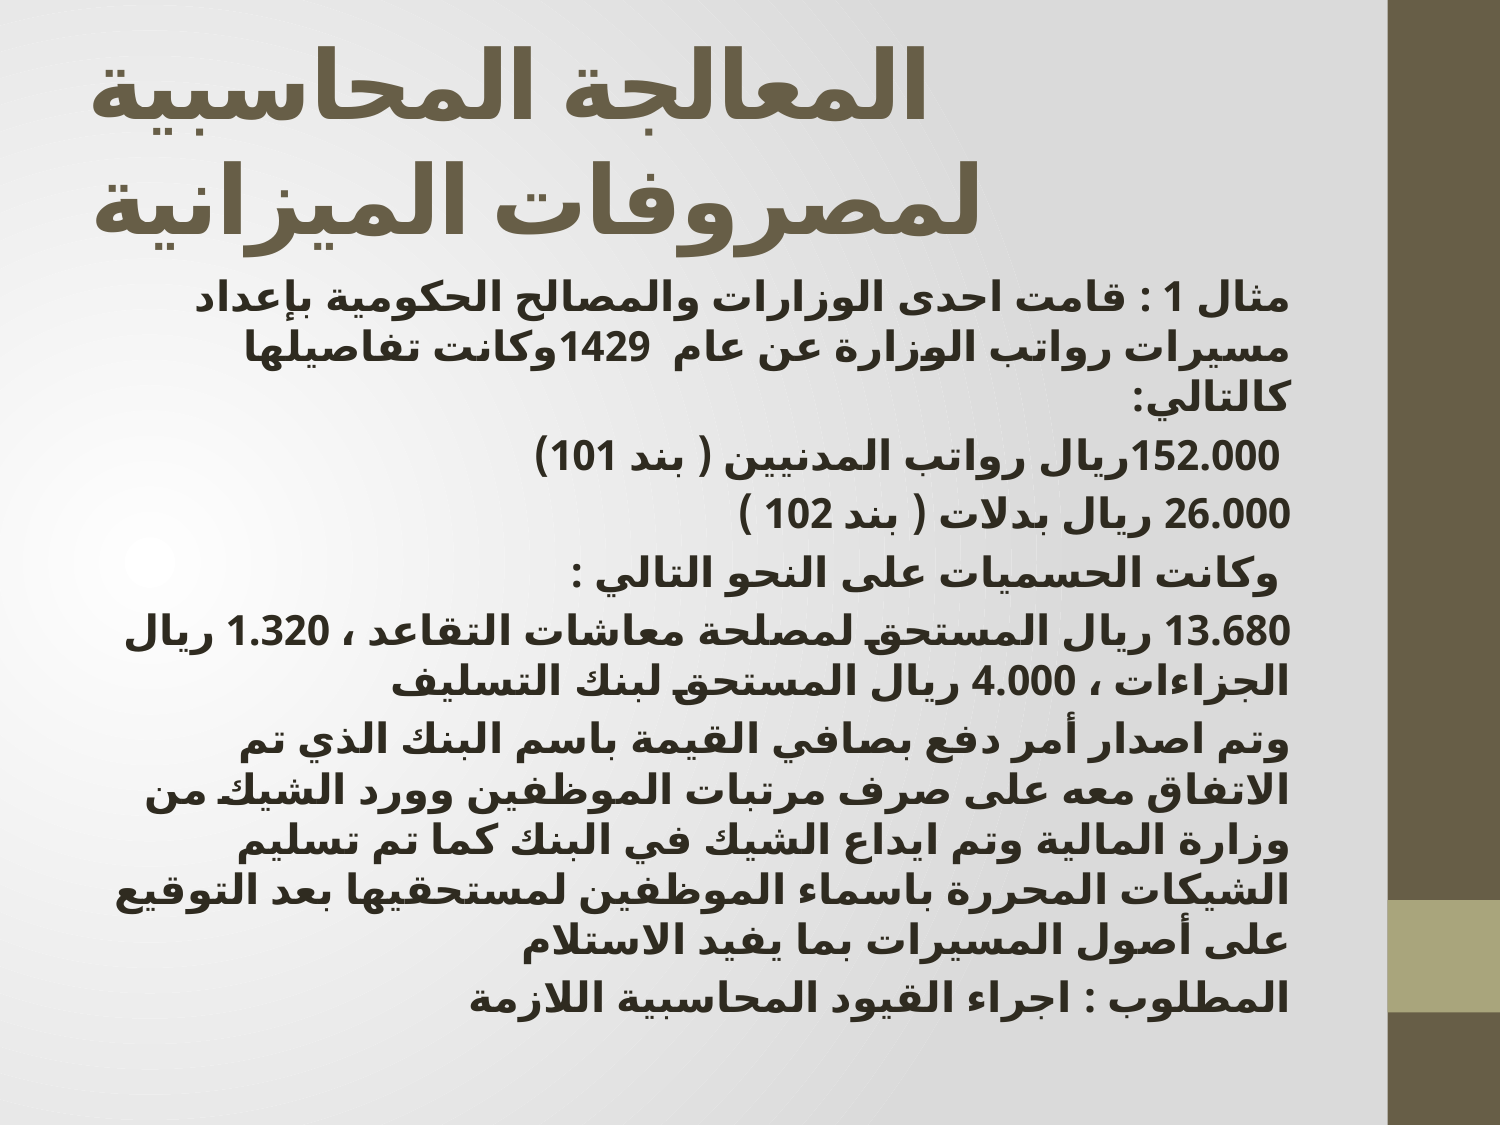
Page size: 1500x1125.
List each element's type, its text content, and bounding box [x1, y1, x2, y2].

title المعالجة المحاسبية لمصروفات الميزانية [75, 45, 1325, 233]
list مثال 1 : قامت احدى الوزارات والمصالح الحكومية بإعداد مسيرات رواتب الوزارة عن عام 1429وكانت تفاصيلها كالتالي: 152.000ريال رواتب المدنيين ( بند 101) 26.000 ريال بدلات ( بند 102 ) وكانت الحسميات على النحو التالي : 13.680 ريال المستحق لمصلحة معاشات التقاعد ، 1.320 ريال الجزاءات ، 4.000 ريال المستحق لبنك التسليف وتم اصدار أمر دفع بصافي القيمة باسم البنك الذي تم الاتفاق معه على صرف مرتبات الموظفين وورد الشيك من وزارة المالية وتم ايداع الشيك في البنك كما تم تسليم الشيكات المحررة باسماء الموظفين لمستحقيها بعد التوقيع على أصول المسيرات بما يفيد الاستلام المطلوب : اجراء القيود المحاسبية اللازمة [75, 262, 1325, 1050]
